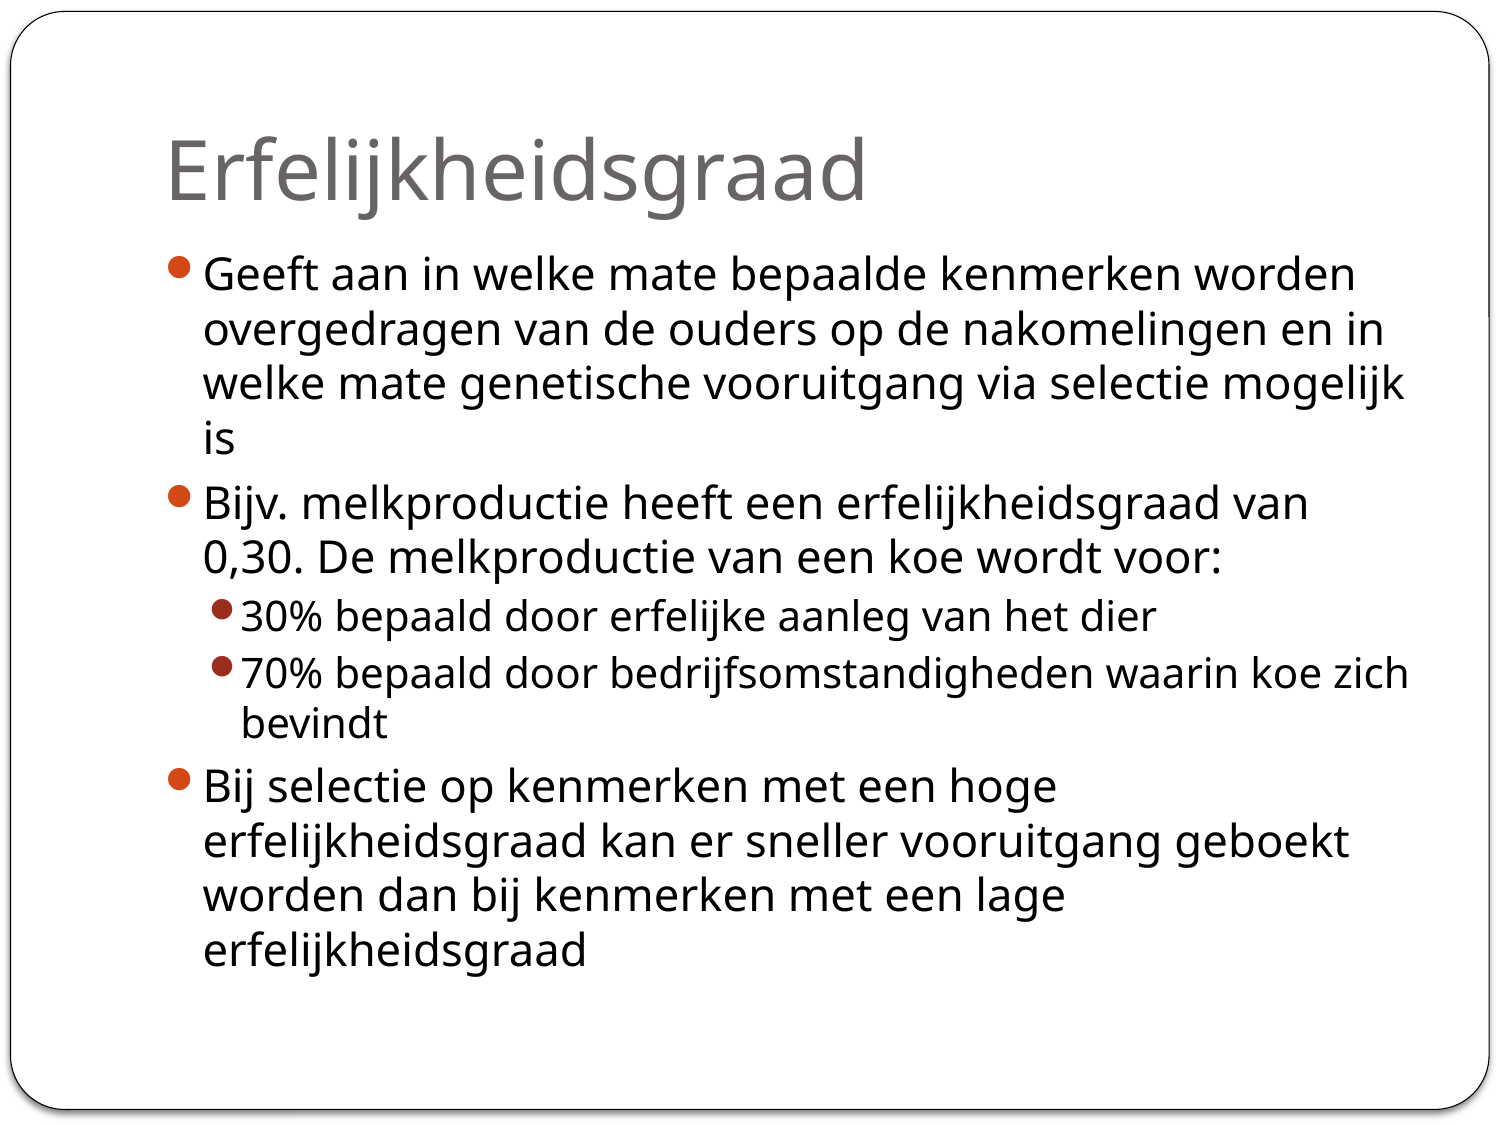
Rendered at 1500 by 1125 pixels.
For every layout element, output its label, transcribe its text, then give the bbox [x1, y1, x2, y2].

title Erfelijkheidsgraad [150, 45, 1425, 233]
list Geeft aan in welke mate bepaalde kenmerken worden overgedragen van de ouders op de nakomelingen en in welke mate genetische vooruitgang via selectie mogelijk is Bijv. melkproductie heeft een erfelijkheidsgraad van 0,30. De melkproductie van een koe wordt voor: 30% bepaald door erfelijke aanleg van het dier 70% bepaald door bedrijfsomstandigheden waarin koe zich bevindt Bij selectie op kenmerken met een hoge erfelijkheidsgraad kan er sneller vooruitgang geboekt worden dan bij kenmerken met een lage erfelijkheidsgraad [150, 237, 1425, 988]
